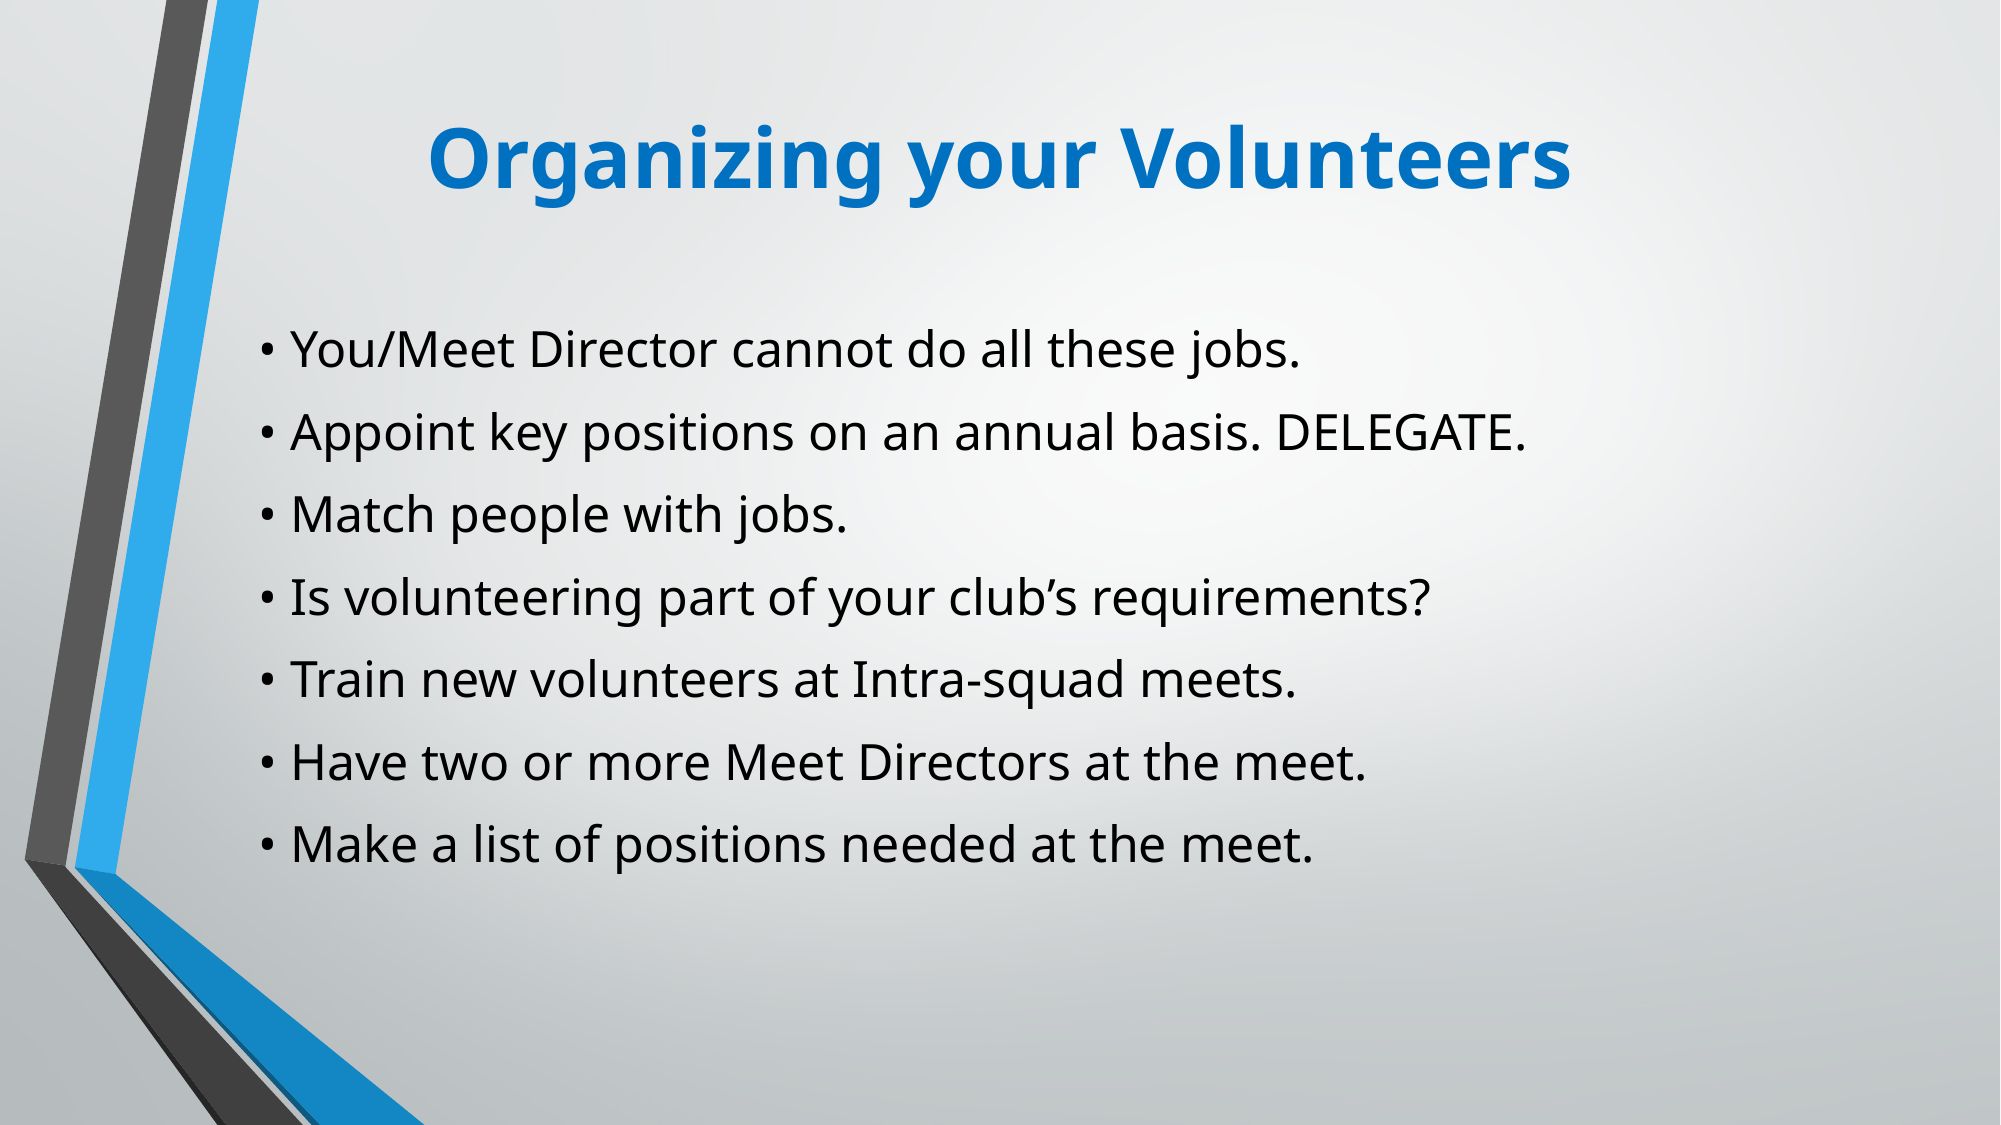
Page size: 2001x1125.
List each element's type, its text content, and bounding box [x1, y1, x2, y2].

list • You/Meet Director cannot do all these jobs. • Appoint key positions on an annual basis. DELEGATE. • Match people with jobs. • Is volunteering part of your club’s requirements? • Train new volunteers at Intra-squad meets. • Have two or more Meet Directors at the meet. • Make a list of positions needed at the meet. [243, 240, 1887, 950]
title Organizing your Volunteers [137, 46, 1863, 264]
